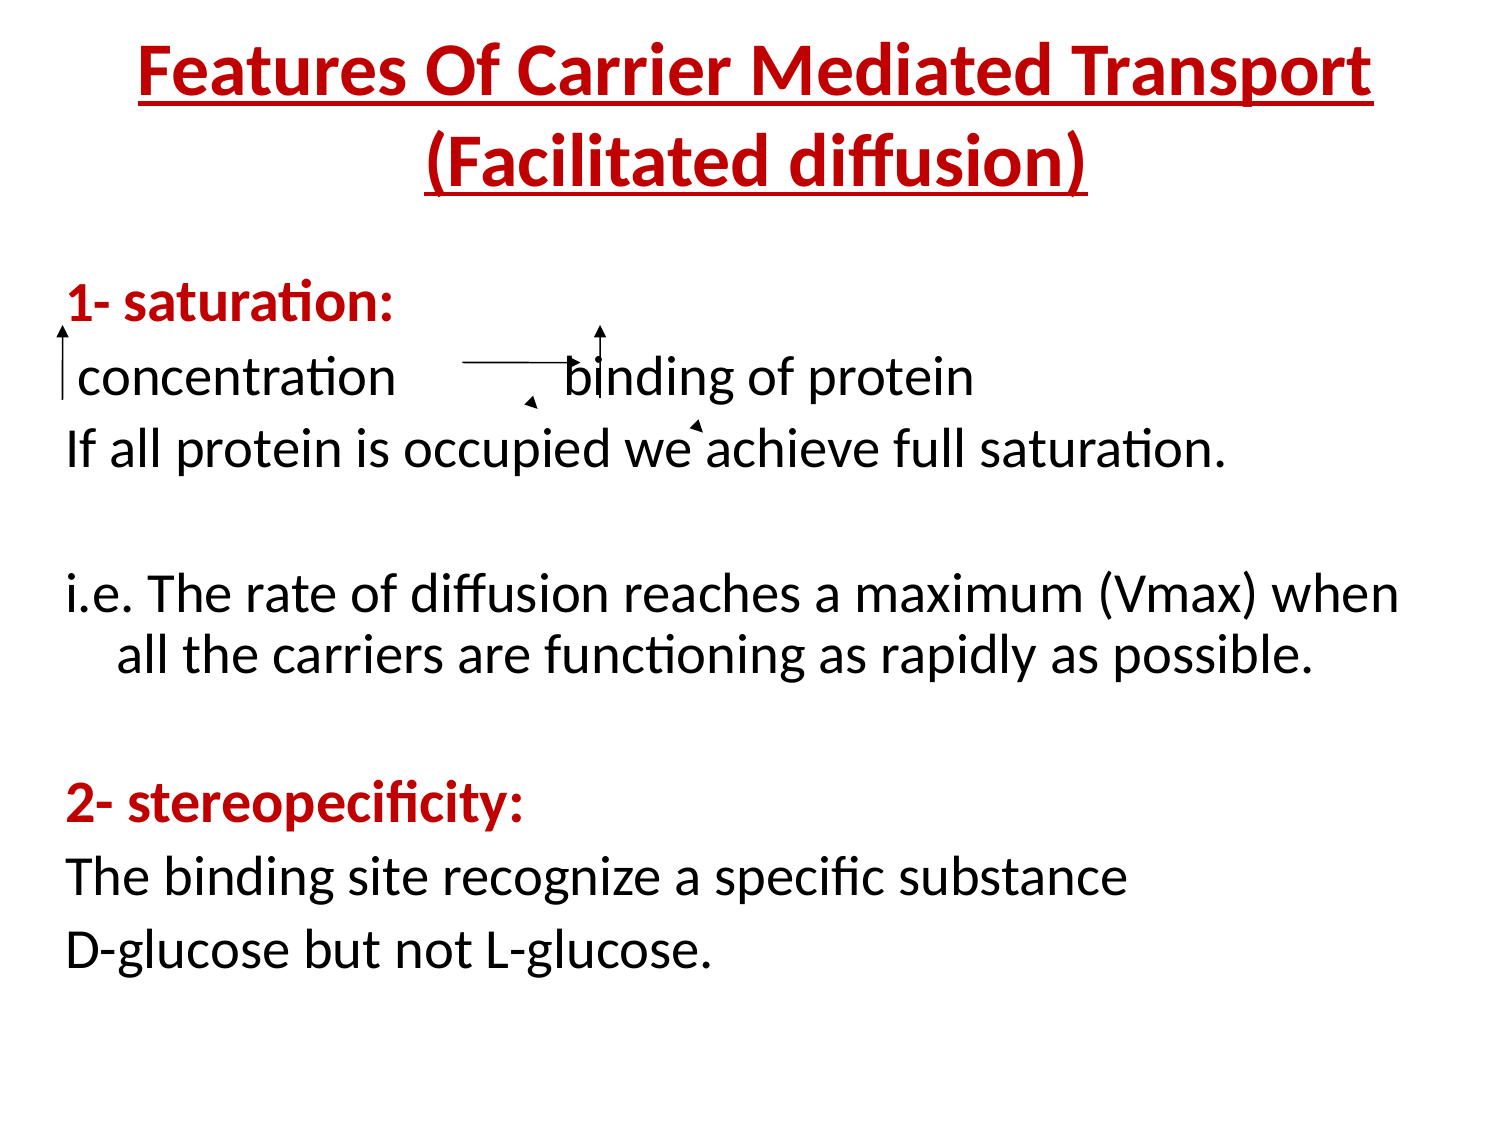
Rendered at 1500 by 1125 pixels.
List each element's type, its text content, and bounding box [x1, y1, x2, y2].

text_box [593, 324, 607, 398]
title Features Of Carrier Mediated Transport (Facilitated diffusion) [37, 12, 1475, 210]
text_box [462, 356, 581, 369]
list 1- saturation: concentration binding of protein If all protein is occupied we achieve full saturation. i.e. The rate of diffusion reaches a maximum (Vmax) when all the carriers are functioning as rapidly as possible. 2- stereopecificity: The binding site recognize a specific substance D-glucose but not L-glucose. [50, 262, 1475, 1000]
text_box [689, 419, 703, 433]
text_box [524, 395, 538, 409]
text_box [56, 324, 69, 400]
